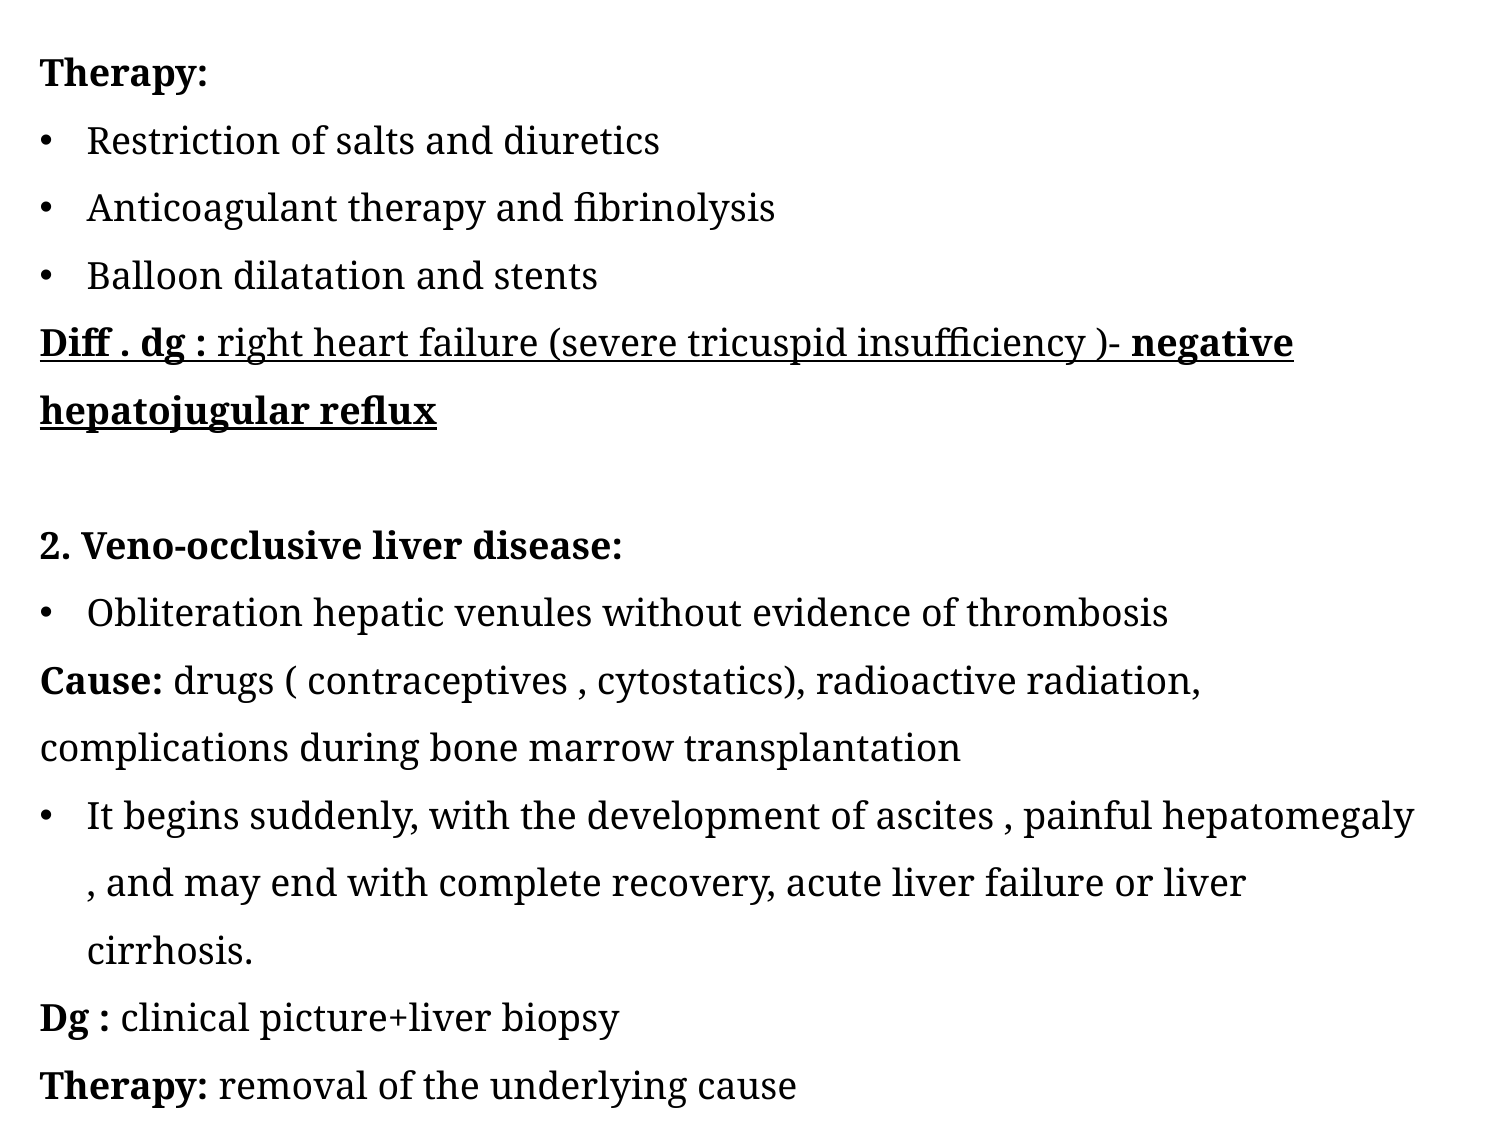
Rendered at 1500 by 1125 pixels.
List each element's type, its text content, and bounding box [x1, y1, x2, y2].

text_box Therapy: Restriction of salts and diuretics Anticoagulant therapy and fibrinolysis Balloon dilatation and stents Diff . dg : right heart failure (severe tricuspid insufficiency )- negative hepatojugular reflux 2. Veno-occlusive liver disease: Obliteration hepatic venules without evidence of thrombosis Cause: drugs ( contraceptives , cytostatics), radioactive radiation, complications during bone marrow transplantation It begins suddenly, with the development of ascites , painful hepatomegaly , and may end with complete recovery, acute liver failure or liver cirrhosis. Dg : clinical picture+liver biopsy Therapy: removal of the underlying cause [24, 19, 1438, 1114]
